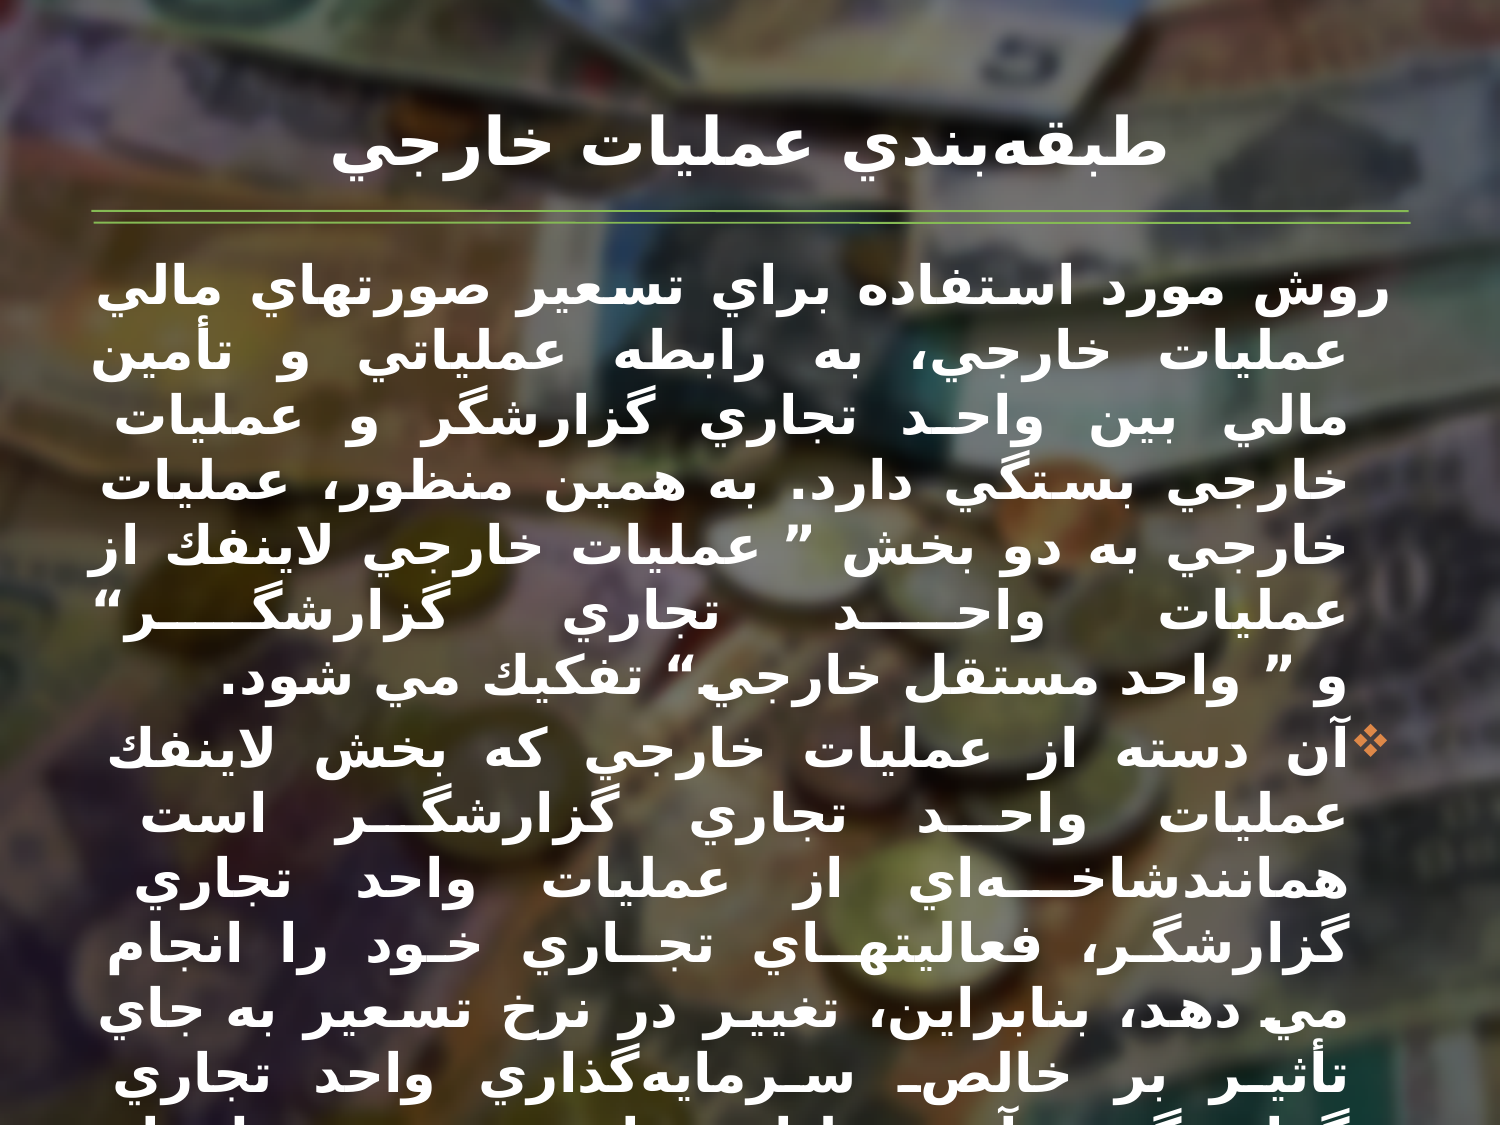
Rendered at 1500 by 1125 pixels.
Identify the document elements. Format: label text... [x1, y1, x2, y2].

list روش‌ مورد استفاده‌ براي‌ تسعير صورتهاي‌ مالي‌ عمليات‌ خارجي‌، به‌ رابطه‌ عملياتي‌ و تأمين‌ مالي‌ بين‌ واحد تجاري‌ گزارشگر و عمليات‌ خارجي‌ بستگي‌ دارد. به همين‌ منظور، عمليات‌ خارجي‌ به‌ دو بخش‌ ” عمليات‌ خارجي‌ لاينفك‌ از عمليات‌ واحد تجاري‌ گزارشگر“ و ” واحد مستقل‌ خارجي“ تفكيك‌ مي‌ شود. آن‌ دسته‌ از عمليات‌ خارجي‌ كه‌ بخش‌ لاينفك‌ عمليات‌ واحد تجاري‌ گزارشگر است‌ همانندشاخـه‌اي‌ از عمليات‌ واحد تجاري‌ گزارشگر، فعاليتهـاي‌ تجـاري‌ خـود را انجام‌ مي‌ دهد، بنابراين‌، تغيير در نرخ‌ تسعير به جاي‌ تأثير بر خالص‌ سرمايه‌گذاري‌ واحد تجاري‌ گزارشگر درآن‌ عمليات‌ خارجي‌، بر هريك‌ از اقلام‌ پولي‌ نگهداري‌ شده‌ توسط‌ عمليات‌ خارجي‌ تأثير مي‌گذارد. [75, 242, 1425, 986]
picture [0, 0, 1500, 1125]
title طبقه‌بندي‌ عمليات‌ خارجي‌ [75, 45, 1425, 233]
